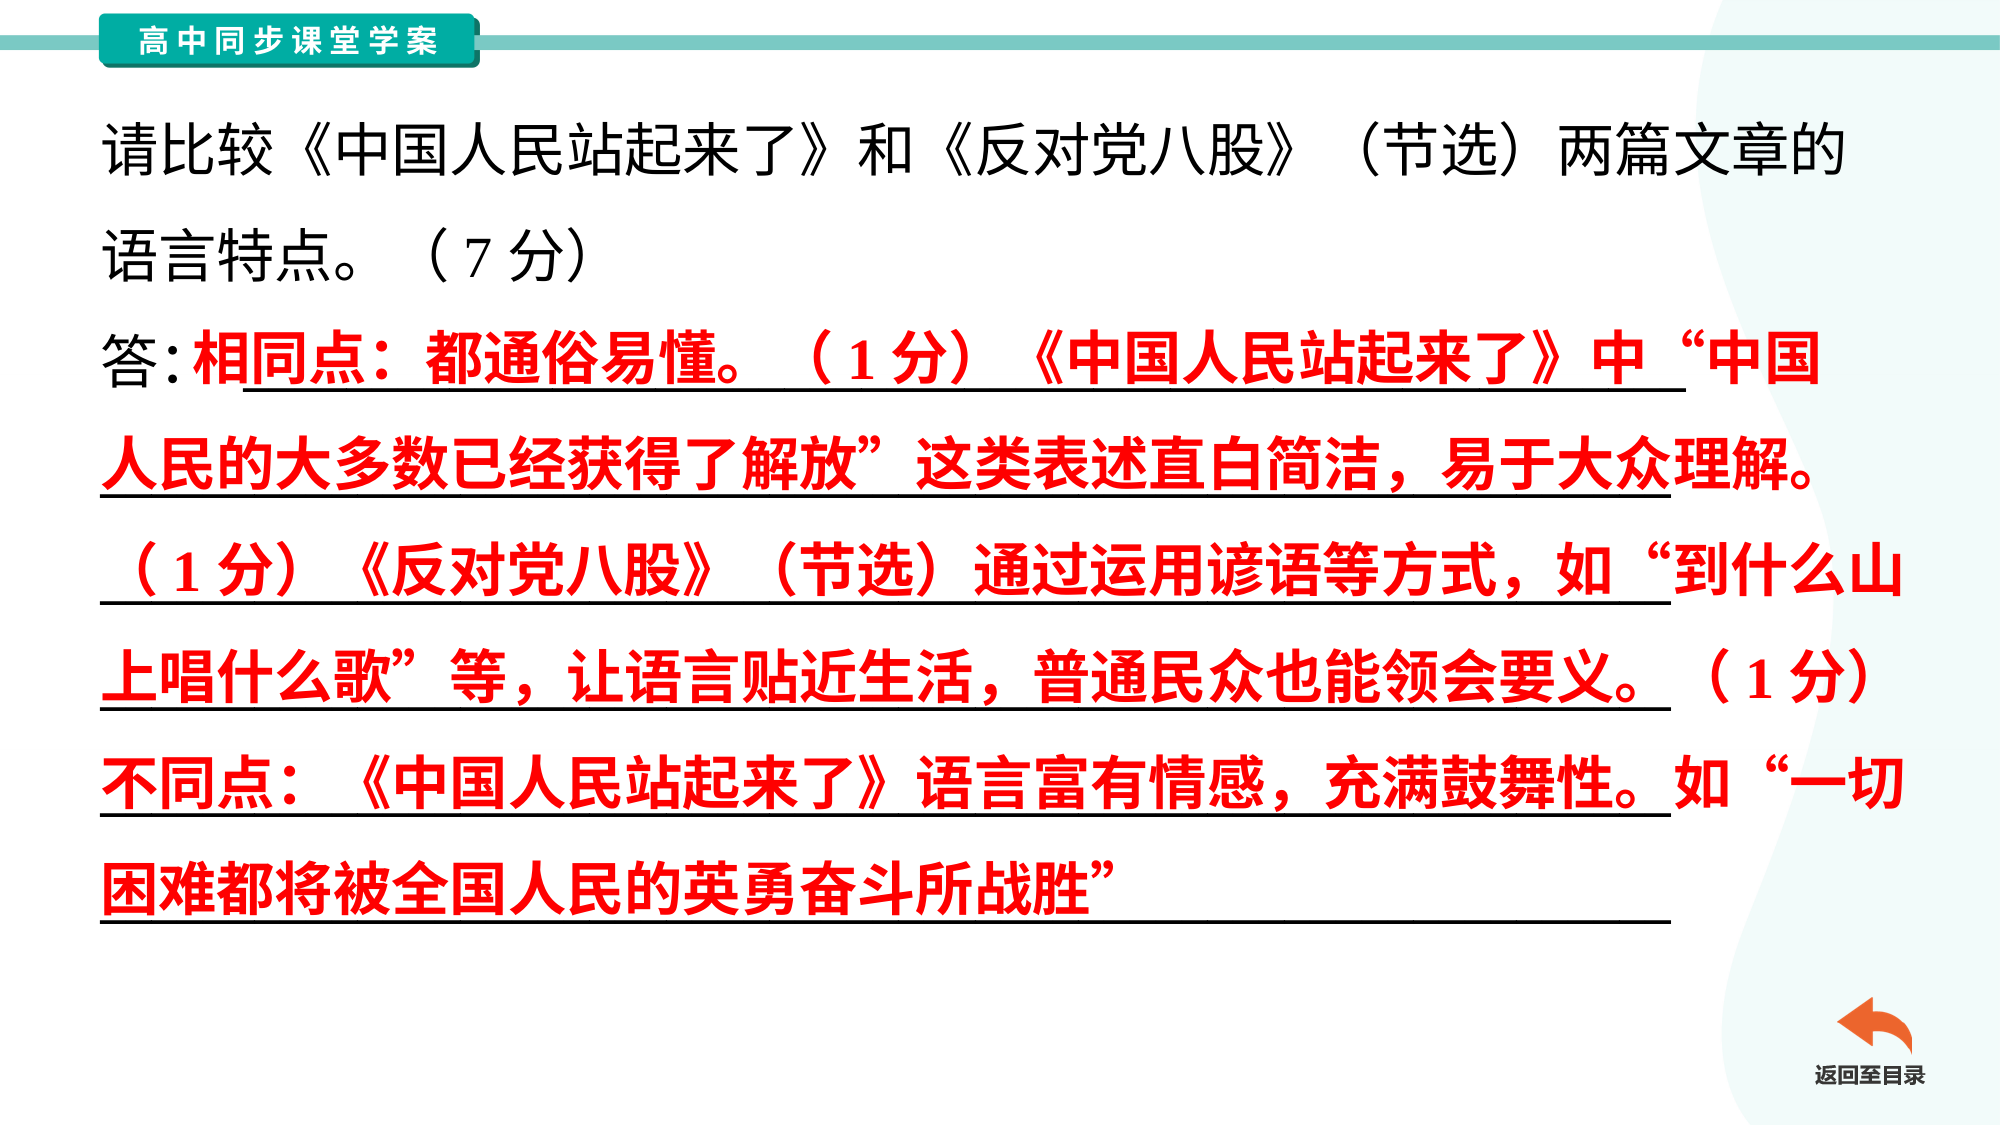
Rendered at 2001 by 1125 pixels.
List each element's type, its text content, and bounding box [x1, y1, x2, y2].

picture [0, 0, 2000, 1125]
text_box 请比较《中国人民站起来了》和《反对党八股》（节选）两篇文章的 语言特点。（7分） 答： ________________________________________________________ _____________________________________________________________ _____________________________________________________________ _____________________________________________________________ _____________________________________________________________ _____________________________________________________________ [100, 76, 1899, 284]
text_box 相同点：都通俗易懂。（1分）《中国人民站起来了》中“中国 人民的大多数已经获得了解放”这类表述直白简洁，易于大众理解。 （1分）《反对党八股》（节选）通过运用谚语等方式，如“到什么山 上唱什么歌”等，让语言贴近生活，普通民众也能领会要义。（1分） 不同点：《中国人民站起来了》语言富有情感，充满鼓舞性。如“一切 困难都将被全国人民的英勇奋斗所战胜” [100, 284, 1899, 923]
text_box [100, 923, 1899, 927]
